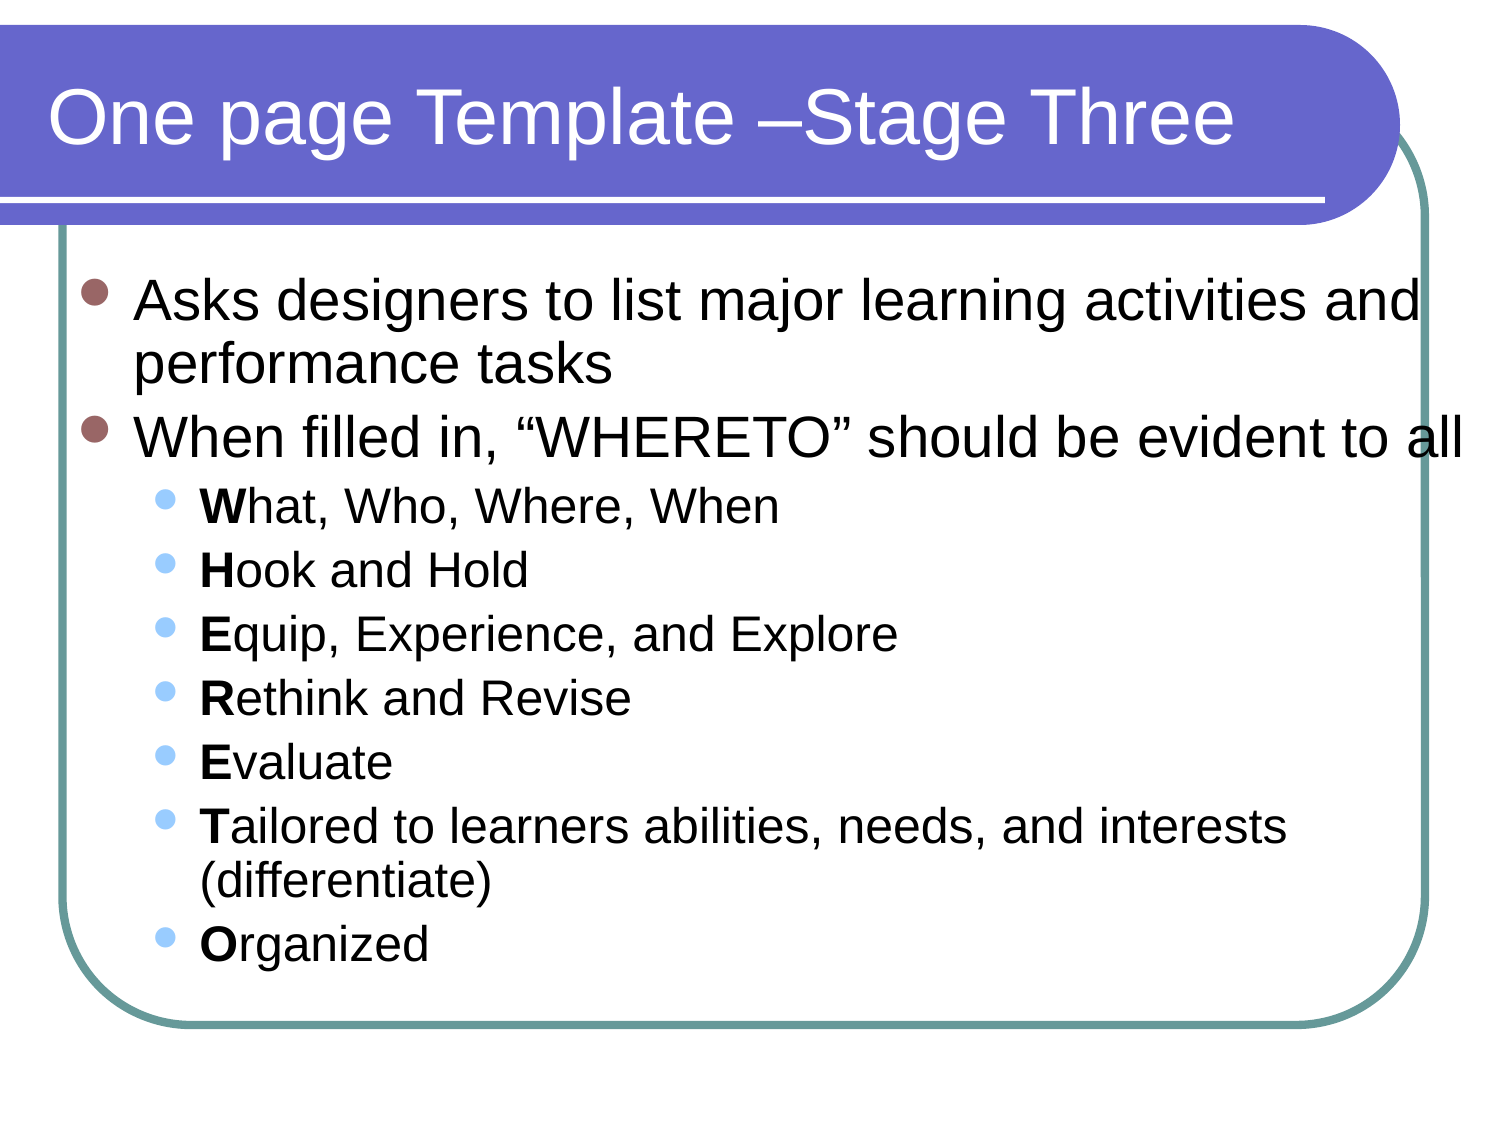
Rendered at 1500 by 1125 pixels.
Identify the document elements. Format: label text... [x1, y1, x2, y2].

list Asks designers to list major learning activities and performance tasks When filled in, “WHERETO” should be evident to all What, Who, Where, When Hook and Hold Equip, Experience, and Explore Rethink and Revise Evaluate Tailored to learners abilities, needs, and interests (differentiate) Organized [62, 262, 1500, 1063]
title One page Template –Stage Three [31, 37, 1348, 188]
